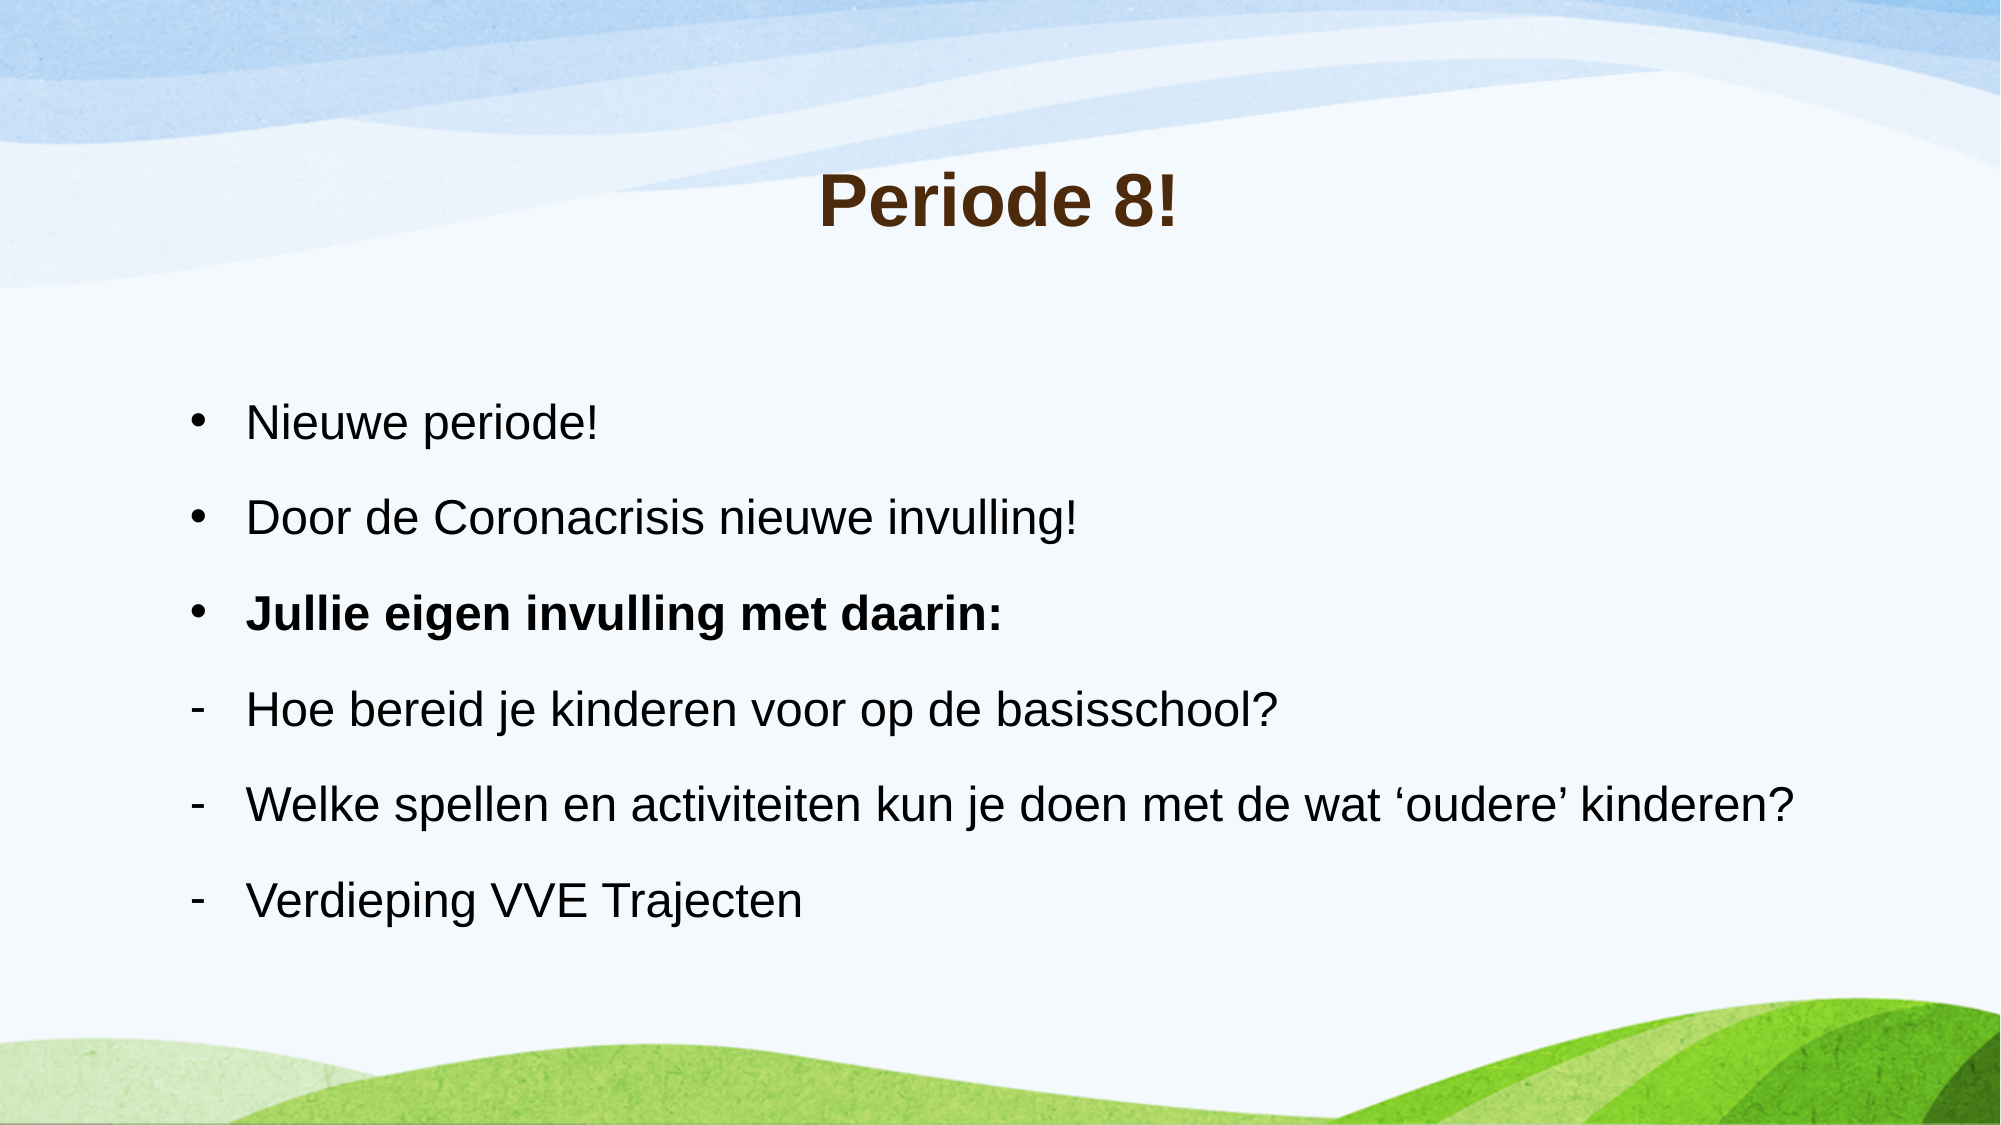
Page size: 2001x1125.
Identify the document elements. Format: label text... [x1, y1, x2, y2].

picture [0, 0, 2001, 1125]
list Nieuwe periode! Door de Coronacrisis nieuwe invulling! Jullie eigen invulling met daarin: Hoe bereid je kinderen voor op de basisschool? Welke spellen en activiteiten kun je doen met de wat ‘oudere’ kinderen? Verdieping VVE Trajecten [174, 287, 1825, 982]
title Periode 8! [174, 50, 1825, 250]
